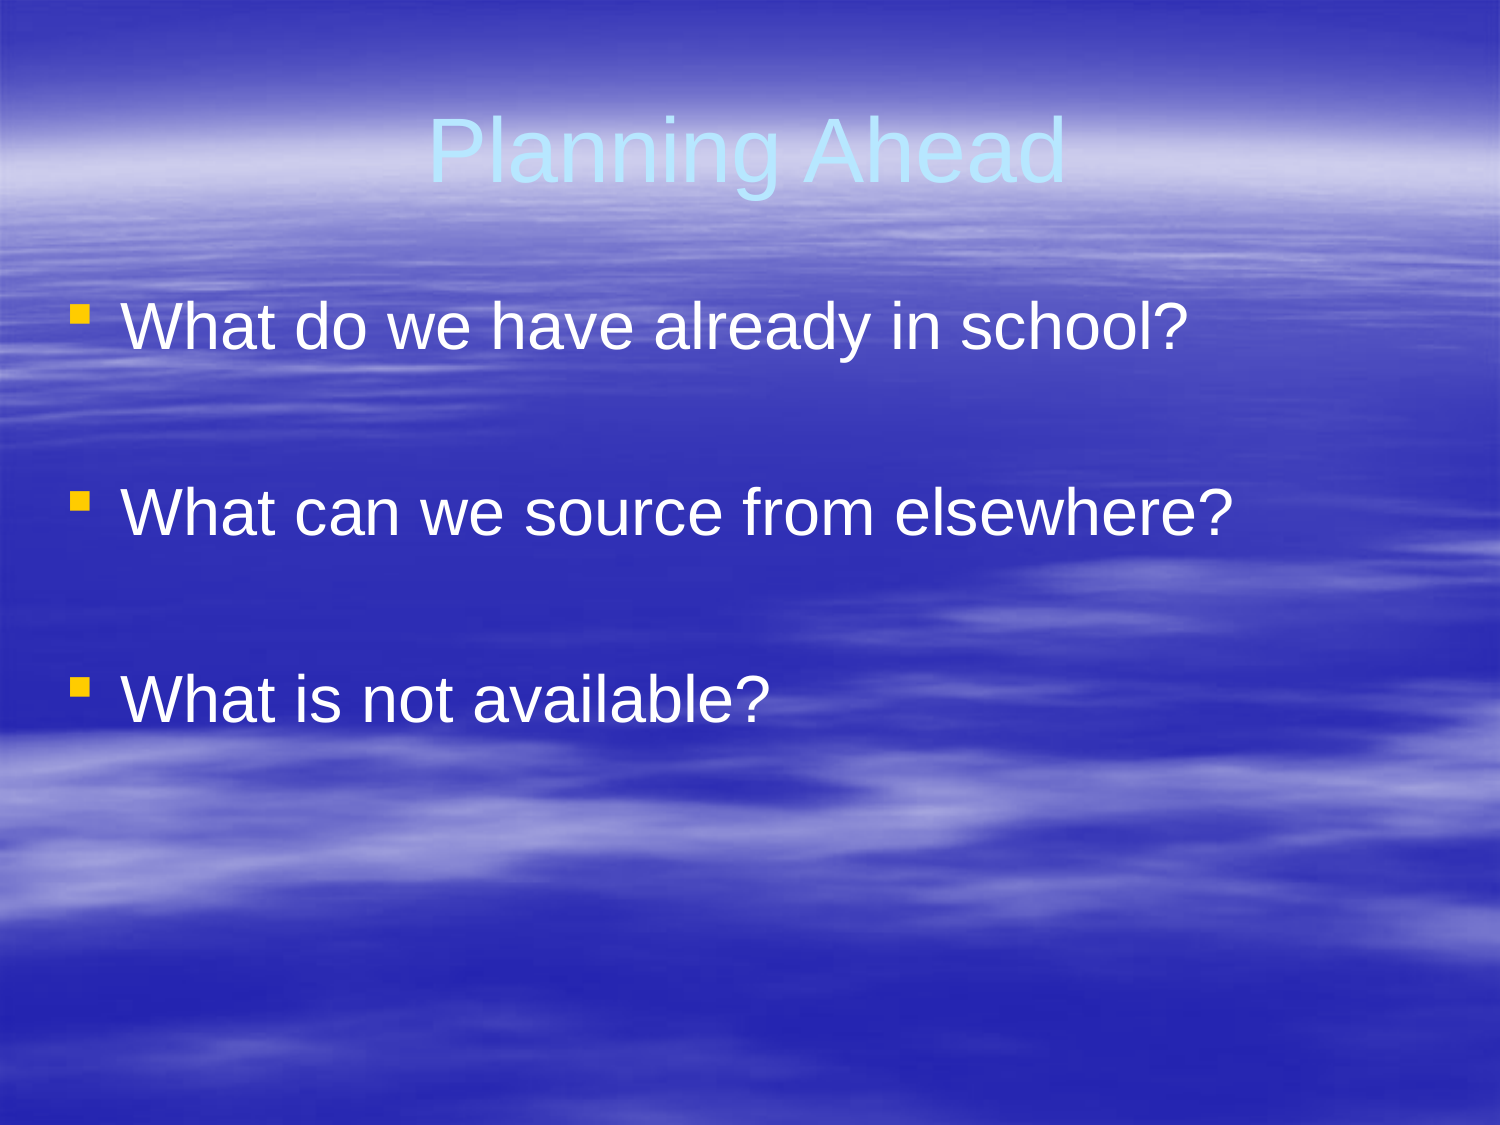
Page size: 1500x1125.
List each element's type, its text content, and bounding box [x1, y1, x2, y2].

title Planning Ahead [49, 37, 1446, 255]
list What do we have already in school? What can we source from elsewhere? What is not available? [49, 275, 1451, 1001]
